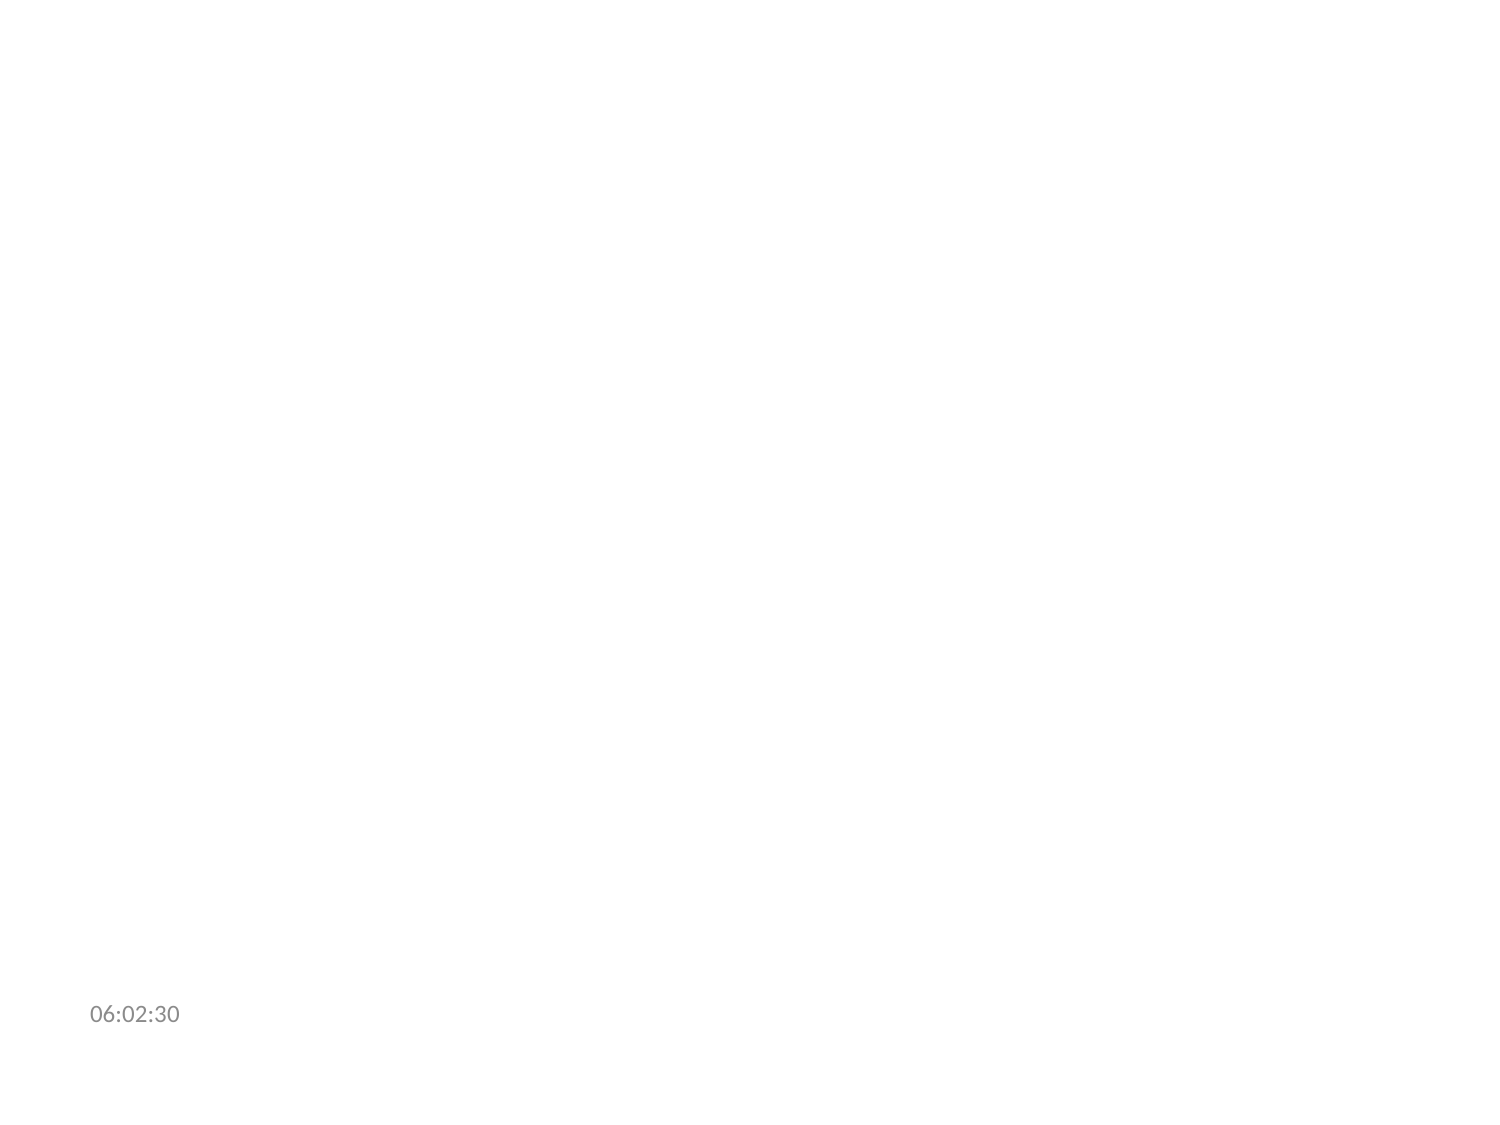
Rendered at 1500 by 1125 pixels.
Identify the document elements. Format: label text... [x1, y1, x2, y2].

text_box 15:35:09 [75, 982, 425, 1043]
